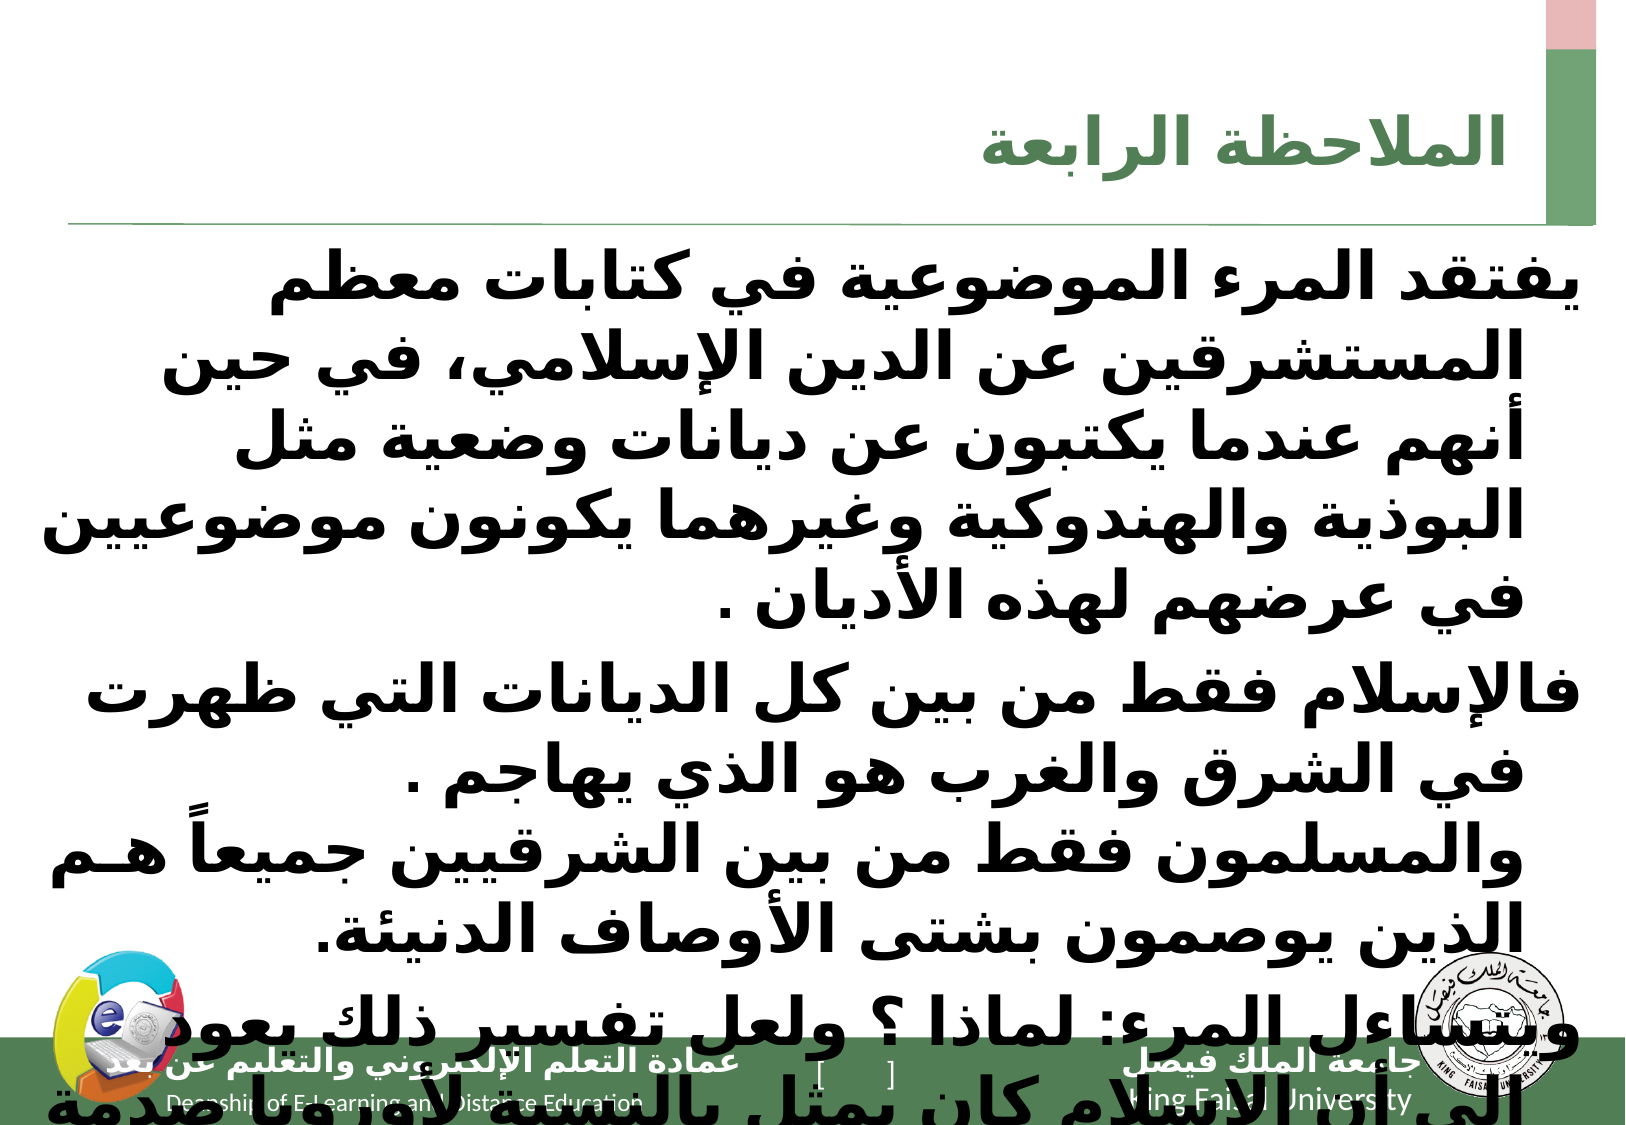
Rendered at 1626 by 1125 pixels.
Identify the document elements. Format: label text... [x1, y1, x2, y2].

picture [50, 968, 188, 1104]
picture [170, 1097, 178, 1104]
title الملاحظة الرابعة [80, 44, 1544, 224]
picture [1412, 968, 1567, 1100]
list يفتقد المرء الموضوعية في كتابات معظم المستشرقين عن الدين الإسلامي، في حين أنهم عندما يكتبون عن ديانات وضعية مثل البوذية والهندوكية وغيرهما يكونون موضوعيين في عرضهم لهذه الأديان . فالإسلام فقط من بين كل الديانات التي ظهرت في الشرق والغرب هو الذي يهاجم . والمسلمون فقط من بين الشرقيين جميعاً هـم الذين يوصمون بشتى الأوصاف الدنيئة. ويتساءل المرء: لماذا ؟ ولعل تفسير ذلك يعود إلى أن الإسلام كان يمثل بالنسبة لأوروبا صدمة مستمرة. فقد كان الخوف من الإسلام هو القاعدة. وحتى نهاية القرن السابع عشر كان (الخطر العثماني) رابضاً عند حدود أوروبا ويمثل ـ في اعتقادهم ـ تهديداً مستمراً بالنسبة للمدنية النصرانية كلها . [24, 224, 1601, 968]
